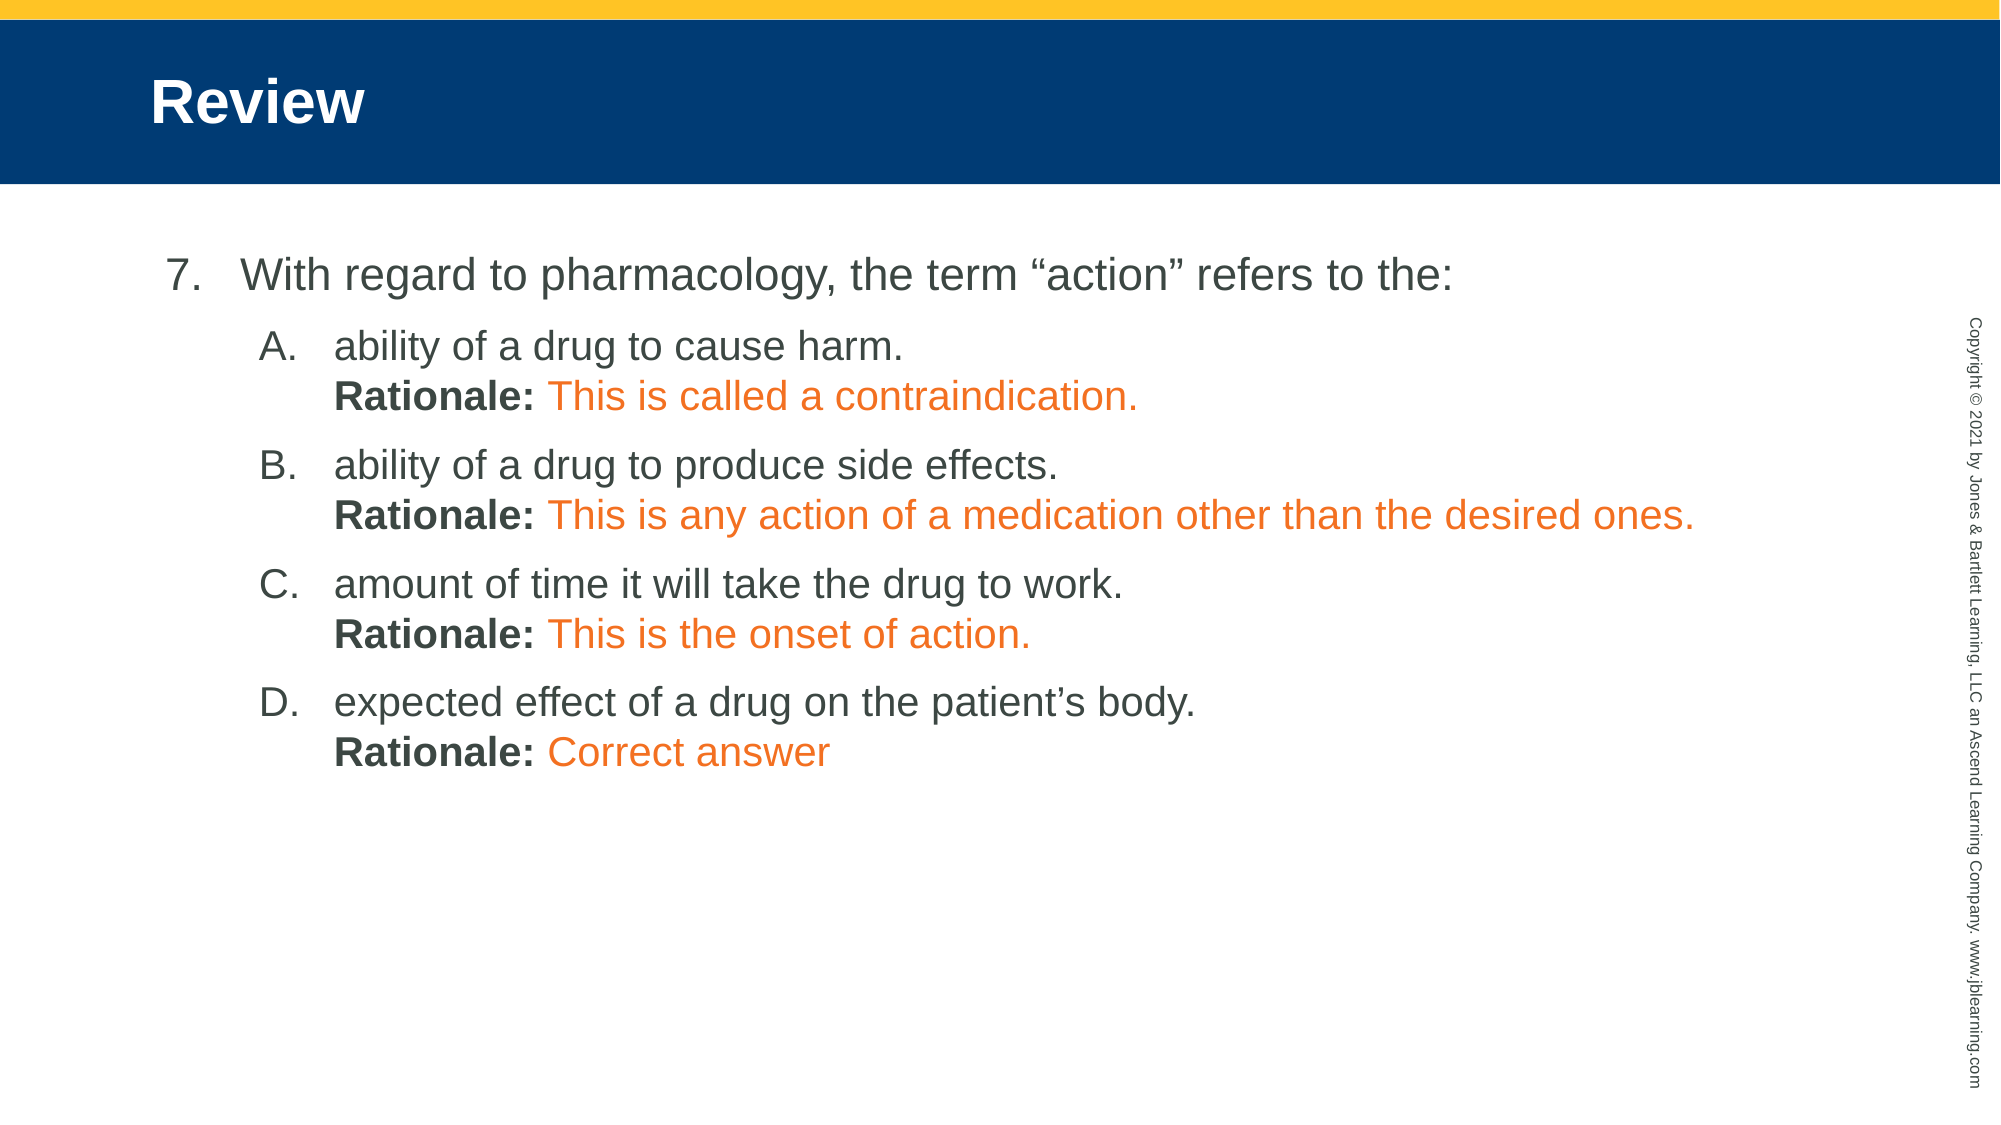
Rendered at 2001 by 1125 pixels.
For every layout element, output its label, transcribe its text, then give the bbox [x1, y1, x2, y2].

title Review [0, 19, 2000, 185]
list With regard to pharmacology, the term “action” refers to the: ability of a drug to cause harm. Rationale: This is called a contraindication. ability of a drug to produce side effects. Rationale: This is any action of a medication other than the desired ones. amount of time it will take the drug to work. Rationale: This is the onset of action. expected effect of a drug on the patient’s body. Rationale: Correct answer [150, 237, 1850, 1025]
